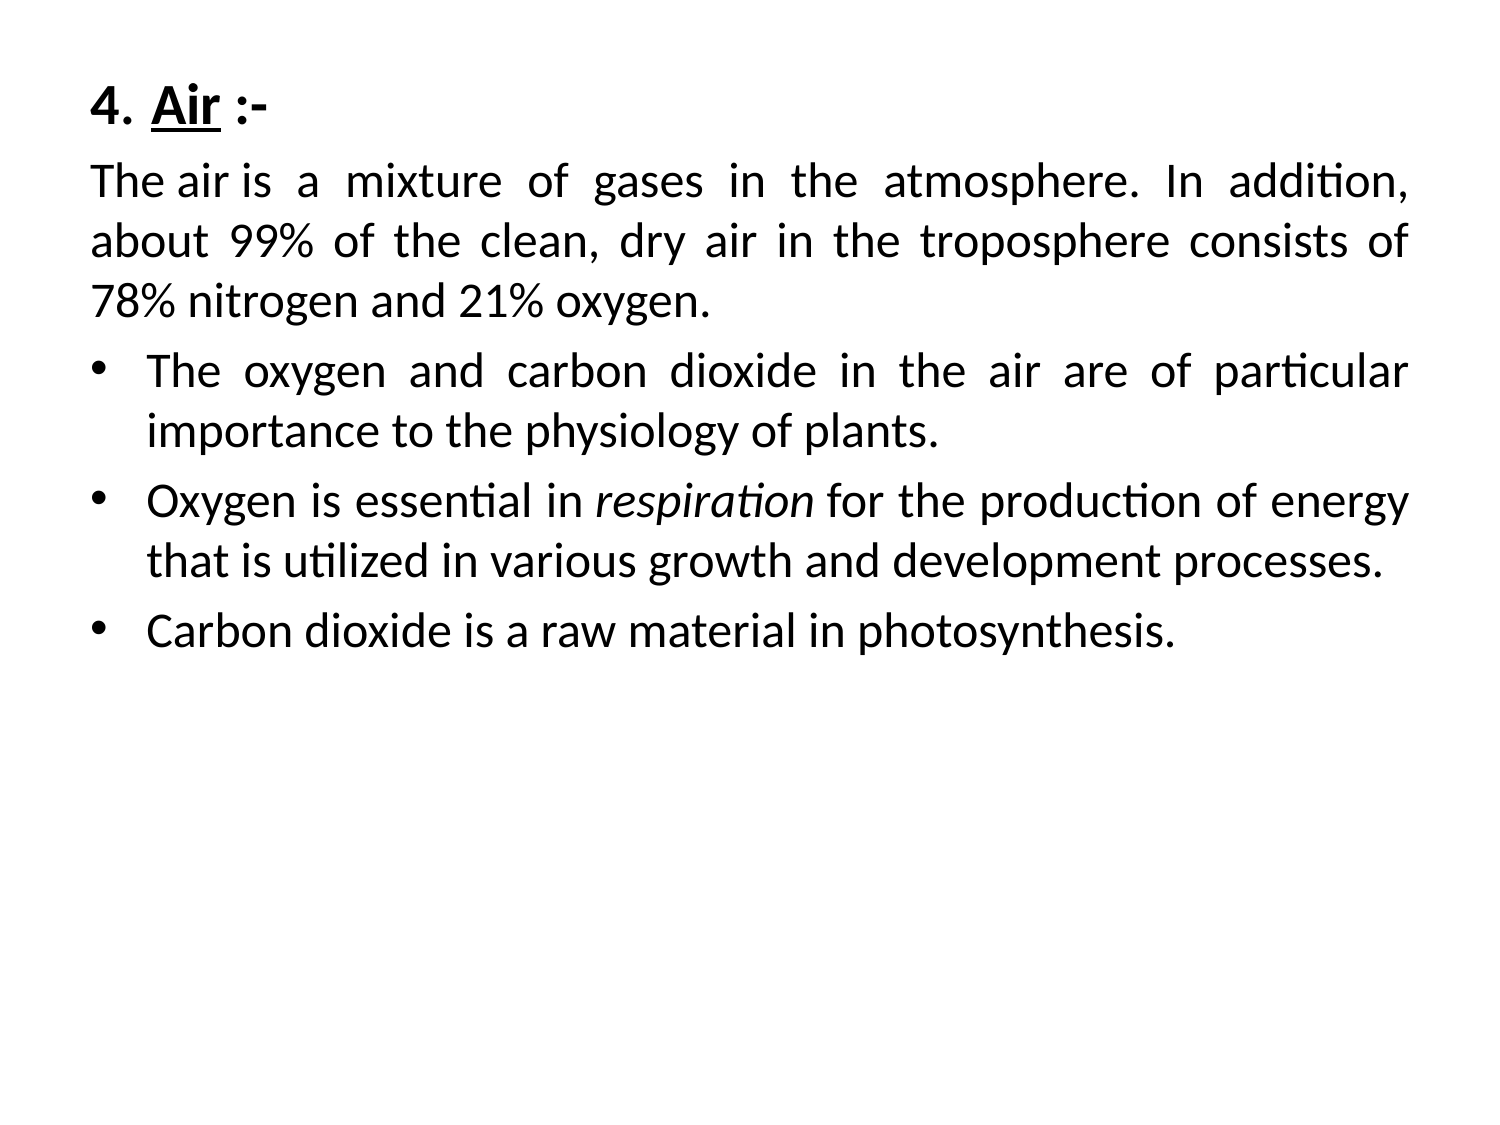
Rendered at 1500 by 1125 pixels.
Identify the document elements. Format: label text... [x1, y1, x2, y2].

list 4. Air :- The air is a mixture of gases in the atmosphere. In addition, about 99% of the clean, dry air in the troposphere consists of 78% nitrogen and 21% oxygen. The oxygen and carbon dioxide in the air are of particular importance to the physiology of plants. Oxygen is essential in respiration for the production of energy that is utilized in various growth and development processes. Carbon dioxide is a raw material in photosynthesis. [75, 50, 1425, 1063]
